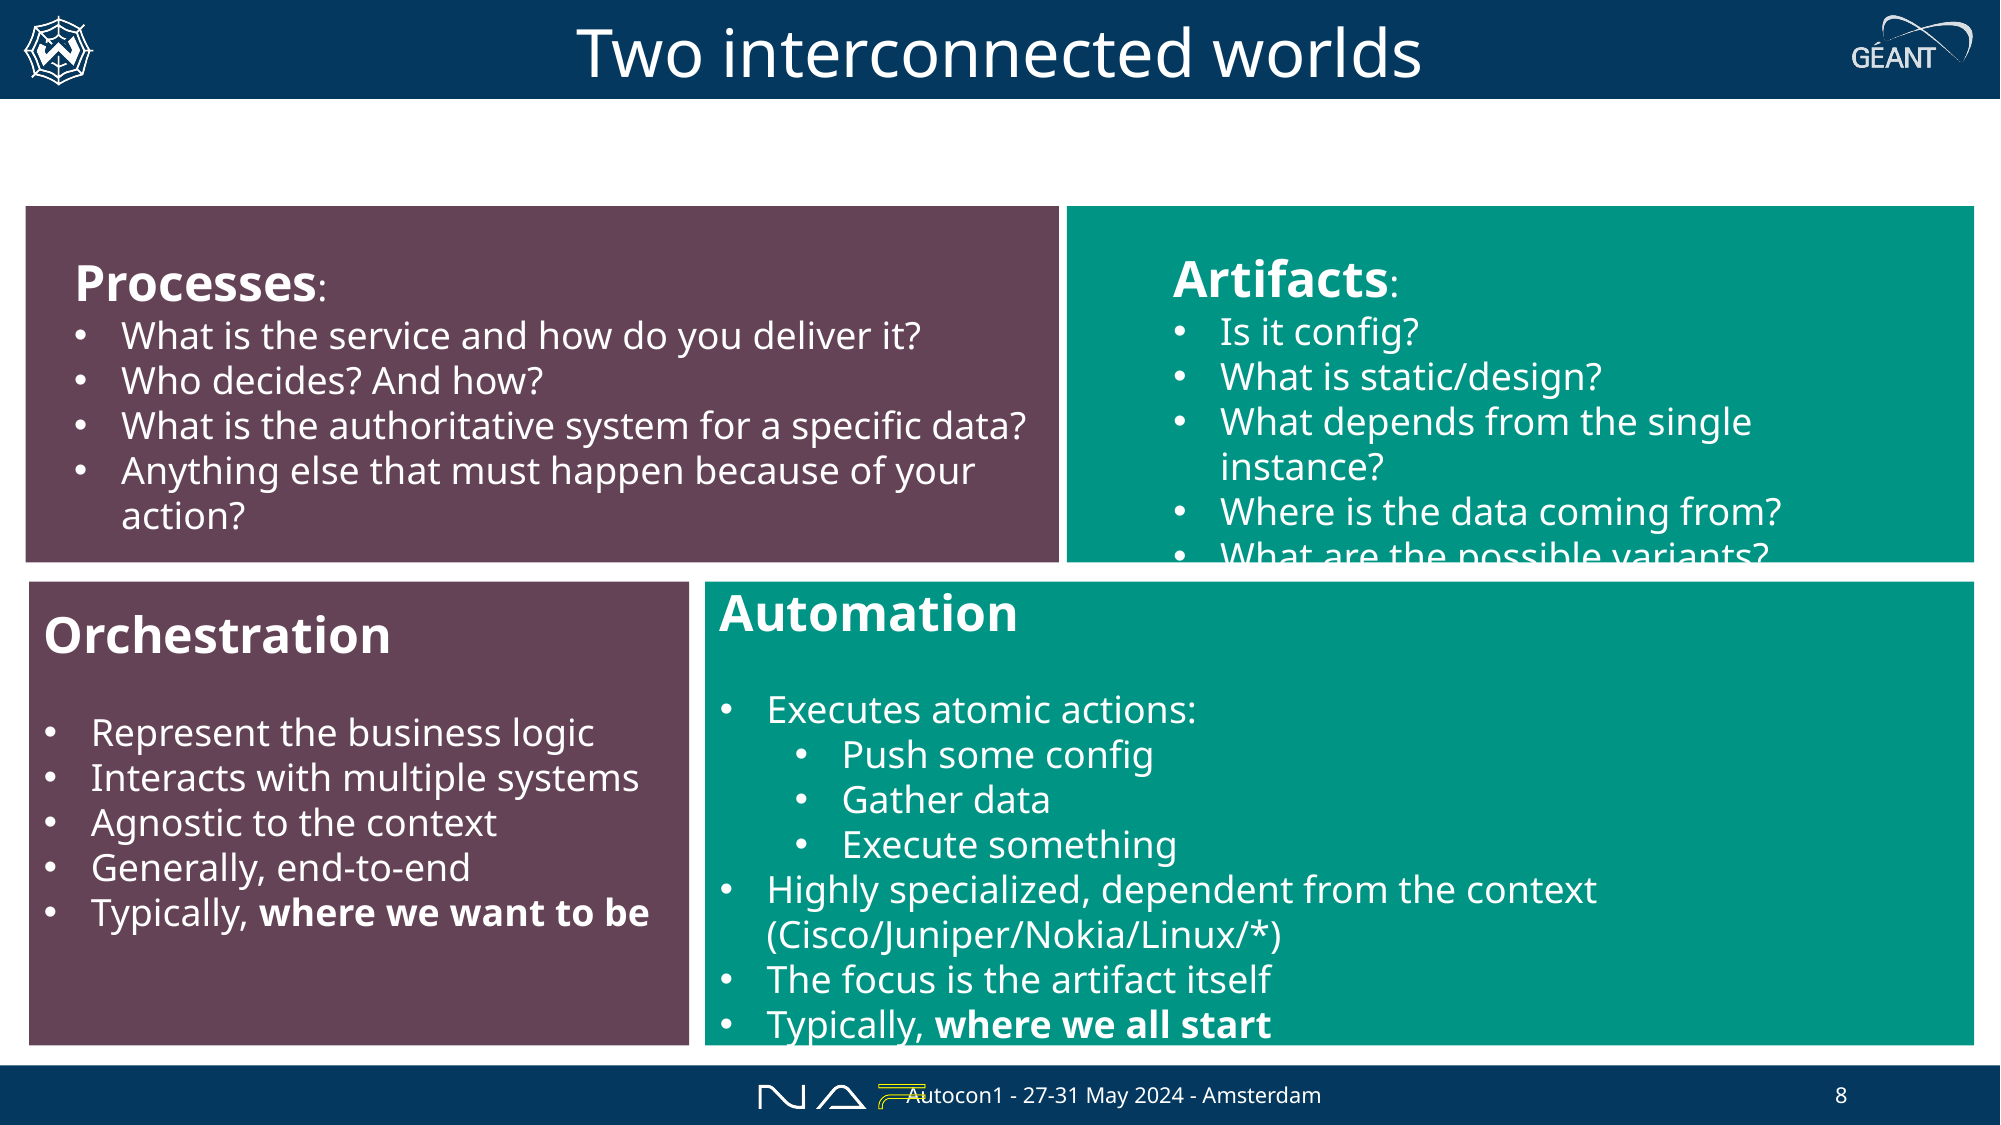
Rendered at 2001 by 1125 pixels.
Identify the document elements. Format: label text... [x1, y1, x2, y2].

title Two interconnected worlds [301, 0, 1699, 112]
text_box Automation Executes atomic actions: Push some config Gather data Execute something Highly specialized, dependent from the context (Cisco/Juniper/Nokia/Linux/*) The focus is the artifact itself Typically, where we all start [703, 580, 1976, 1047]
picture [0, 0, 117, 109]
footer Autocon1 - 27-31 May 2024 - Amsterdam [662, 1082, 1338, 1110]
text_box Orchestration Represent the business logic Interacts with multiple systems Agnostic to the context Generally, end-to-end Typically, where we want to be [28, 580, 691, 1047]
text_box [1065, 205, 1976, 564]
text_box Artifacts: Is it config? What is static/design? What depends from the single instance? Where is the data coming from? What are the possible variants? [1158, 240, 1889, 580]
picture [1852, 15, 1973, 69]
text_box [24, 205, 1060, 564]
slide_number 8 [1412, 1082, 1863, 1110]
text_box Processes: What is the service and how do you deliver it? Who decides? And how? What is the authoritative system for a specific data? Anything else that must happen because of your action? [59, 244, 1059, 545]
